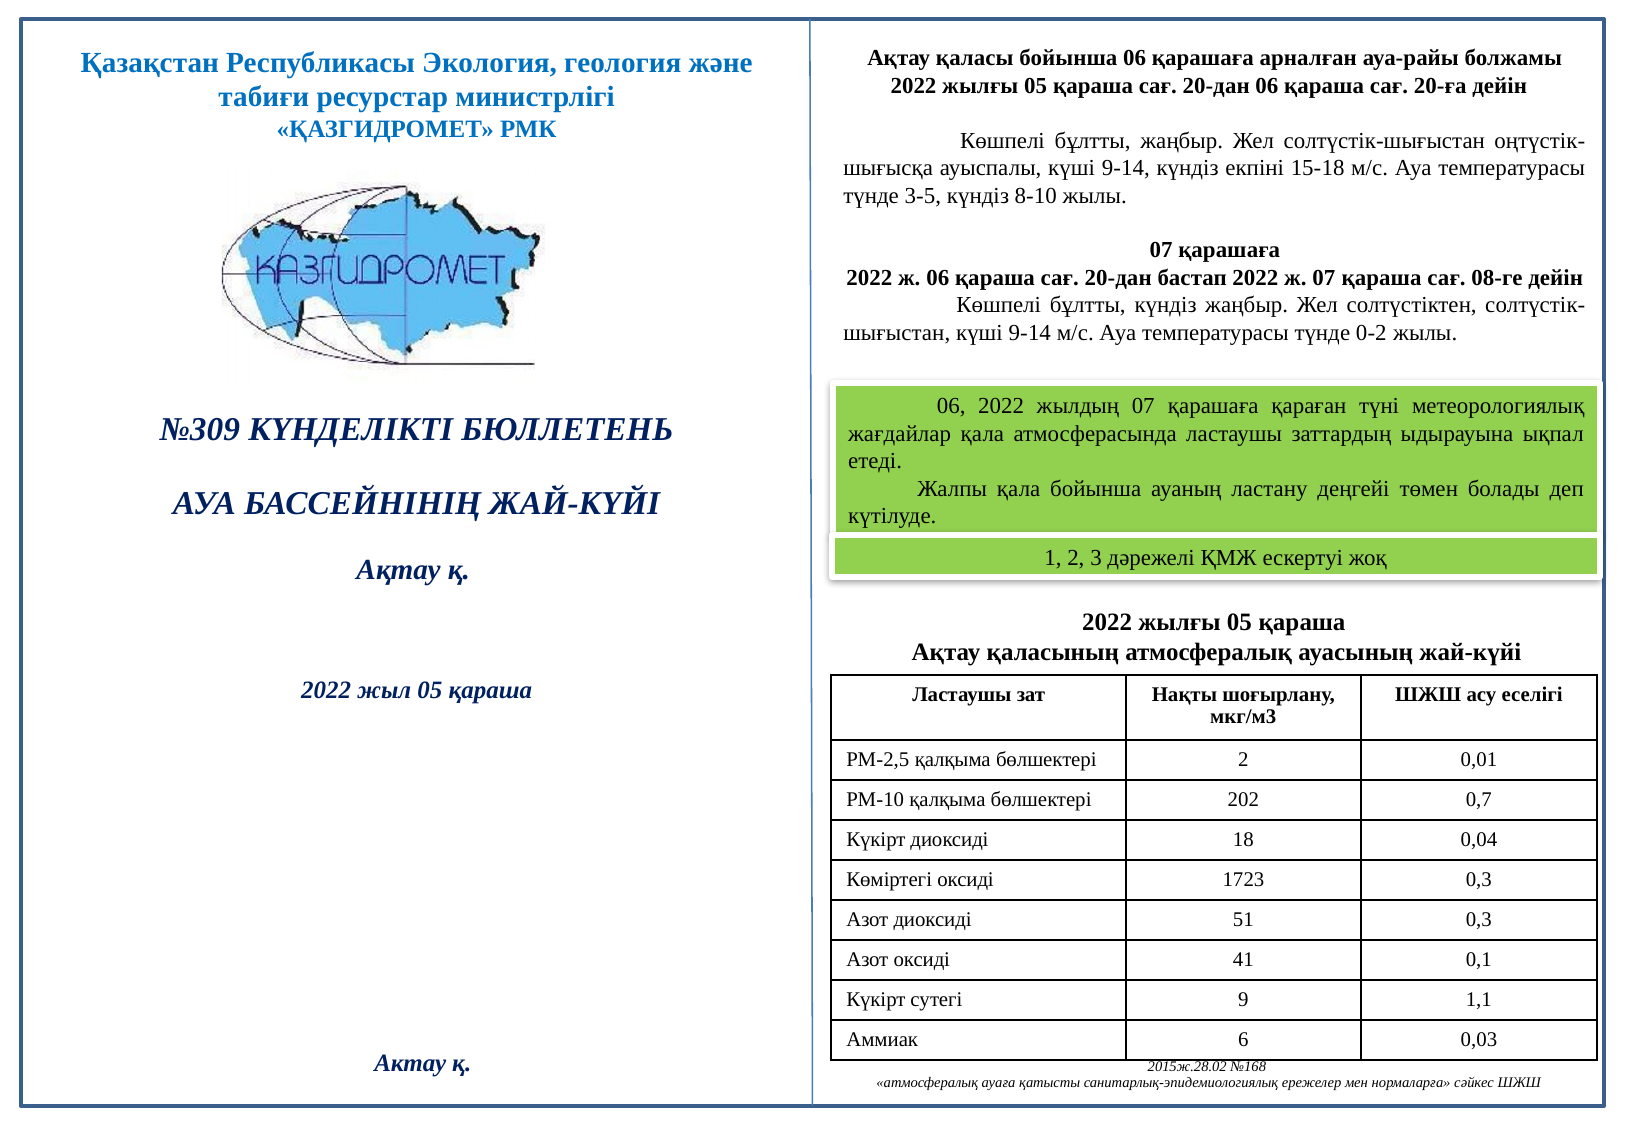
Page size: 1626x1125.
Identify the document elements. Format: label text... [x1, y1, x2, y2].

table_cell 1723 [1127, 861, 1360, 899]
table_cell 6 [1127, 1021, 1360, 1059]
table_cell РМ-2,5 қалқыма бөлшектері [832, 741, 1125, 779]
table_cell Күкірт диоксиді [832, 821, 1125, 859]
table_cell РМ-10 қалқыма бөлшектері [832, 781, 1125, 819]
text_box 06, 2022 жылдың 07 қарашаға қараған түні метеорологиялық жағдайлар қала атмосферасында ластаушы заттардың ыдырауына ықпал етеді. Жалпы қала бойынша ауаның ластану деңгейі төмен болады деп күтілуде. [830, 380, 1603, 532]
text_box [809, 18, 813, 1106]
text_box 1, 2, 3 дәрежелі ҚМЖ ескертуі жоқ [829, 532, 1603, 580]
table_cell 18 [1127, 821, 1360, 859]
table_cell Азот оксиді [832, 941, 1125, 979]
picture [221, 167, 555, 384]
table_header ШЖШ асу еселігі [1362, 676, 1596, 739]
text_box Ақтау қаласы бойынша 06 қарашаға арналған ауа-райы болжамы 2022 жылғы 05 қараша сағ. 20-дан 06 қараша сағ. 20-ға дейін Көшпелі бұлтты, жаңбыр. Жел солтүстік-шығыстан оңтүстік-шығысқа ауыспалы, күші 9-14, күндіз екпіні 15-18 м/с. Ауа температурасы түнде 3-5, күндіз 8-10 жылы. 07 қарашаға 2022 ж. 06 қараша сағ. 20-дан бастап 2022 ж. 07 қараша сағ. 08-ге дейін Көшпелі бұлтты, күндіз жаңбыр. Жел солтүстіктен, солтүстік-шығыстан, күші 9-14 м/с. Ауа температурасы түнде 0-2 жылы. [828, 35, 1602, 353]
table_cell [816, 1102, 1601, 1123]
table_cell 0,7 [1362, 781, 1596, 819]
table_cell Азот диоксиді [832, 901, 1125, 939]
text_box [19, 17, 1606, 1108]
table_cell 0,03 [1362, 1021, 1596, 1059]
table_cell 202 [1127, 781, 1360, 819]
table_cell Көміртегі оксиді [832, 861, 1125, 899]
table_cell 0,3 [1362, 901, 1596, 939]
table_cell 2 [1127, 741, 1360, 779]
table_header 2015ж.28.02 №168 «атмосфералық ауаға қатысты санитарлық-эпидемиологиялық ережелер мен нормаларға» сәйкес ШЖШ [817, 1059, 1601, 1102]
table_cell 41 [1127, 941, 1360, 979]
table_cell 0,04 [1362, 821, 1596, 859]
table_cell 0,01 [1362, 741, 1596, 779]
table_header Актау қ. [57, 1049, 789, 1106]
text_box 2022 жылғы 05 қараша Ақтау қаласының атмосфералық ауасының жай-күйі [818, 598, 1610, 674]
table_cell Күкірт сутегі [832, 981, 1125, 1019]
text_box Қазақстан Республикасы Экология, геология және табиғи ресурстар министрлігі «ҚАЗГИДРОМЕТ» РМК [21, 35, 804, 150]
table_header Ластаушы зат [832, 676, 1125, 739]
table_cell 0,3 [1362, 861, 1596, 899]
table_cell Аммиак [832, 1021, 1125, 1059]
table_header №309 КҮНДЕЛІКТІ БЮЛЛЕТЕНЬ АУА БАССЕЙНІНІҢ ЖАЙ-КҮЙІ Ақтау қ. 2022 жыл 05 қараша [50, 410, 783, 727]
table_header Нақты шоғырлану, мкг/м3 [1127, 676, 1360, 739]
table_cell 9 [1127, 981, 1360, 1019]
table_cell 51 [1127, 901, 1360, 939]
table_cell 0,1 [1362, 941, 1596, 979]
table_cell 1,1 [1362, 981, 1596, 1019]
